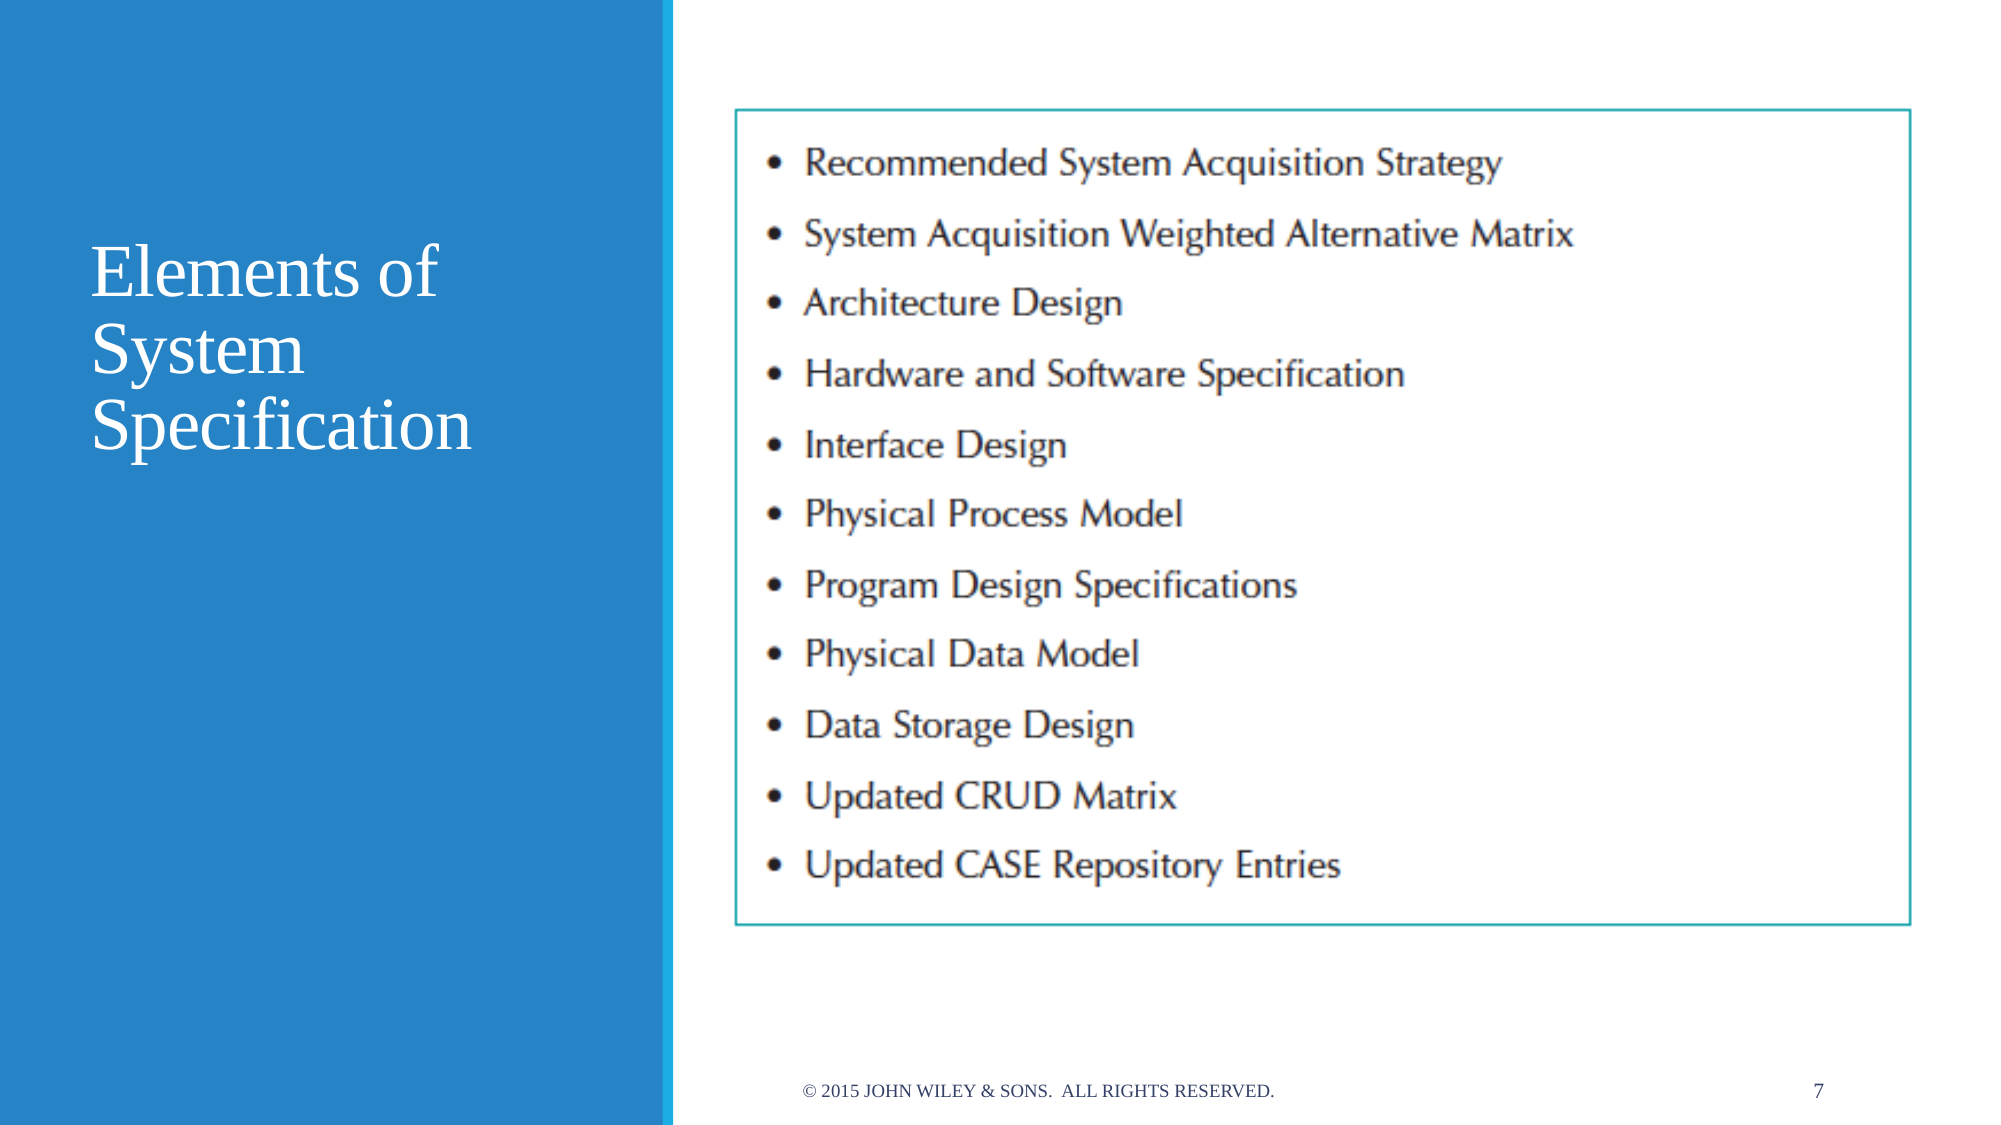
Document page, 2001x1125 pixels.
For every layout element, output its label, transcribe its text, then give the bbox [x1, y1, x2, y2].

picture [723, 97, 1929, 939]
slide_number 7 [1624, 1059, 1840, 1120]
footer © 2015 John Wiley & Sons. All Rights Reserved. [787, 1059, 1550, 1120]
title Elements of System Specification [75, 97, 600, 473]
